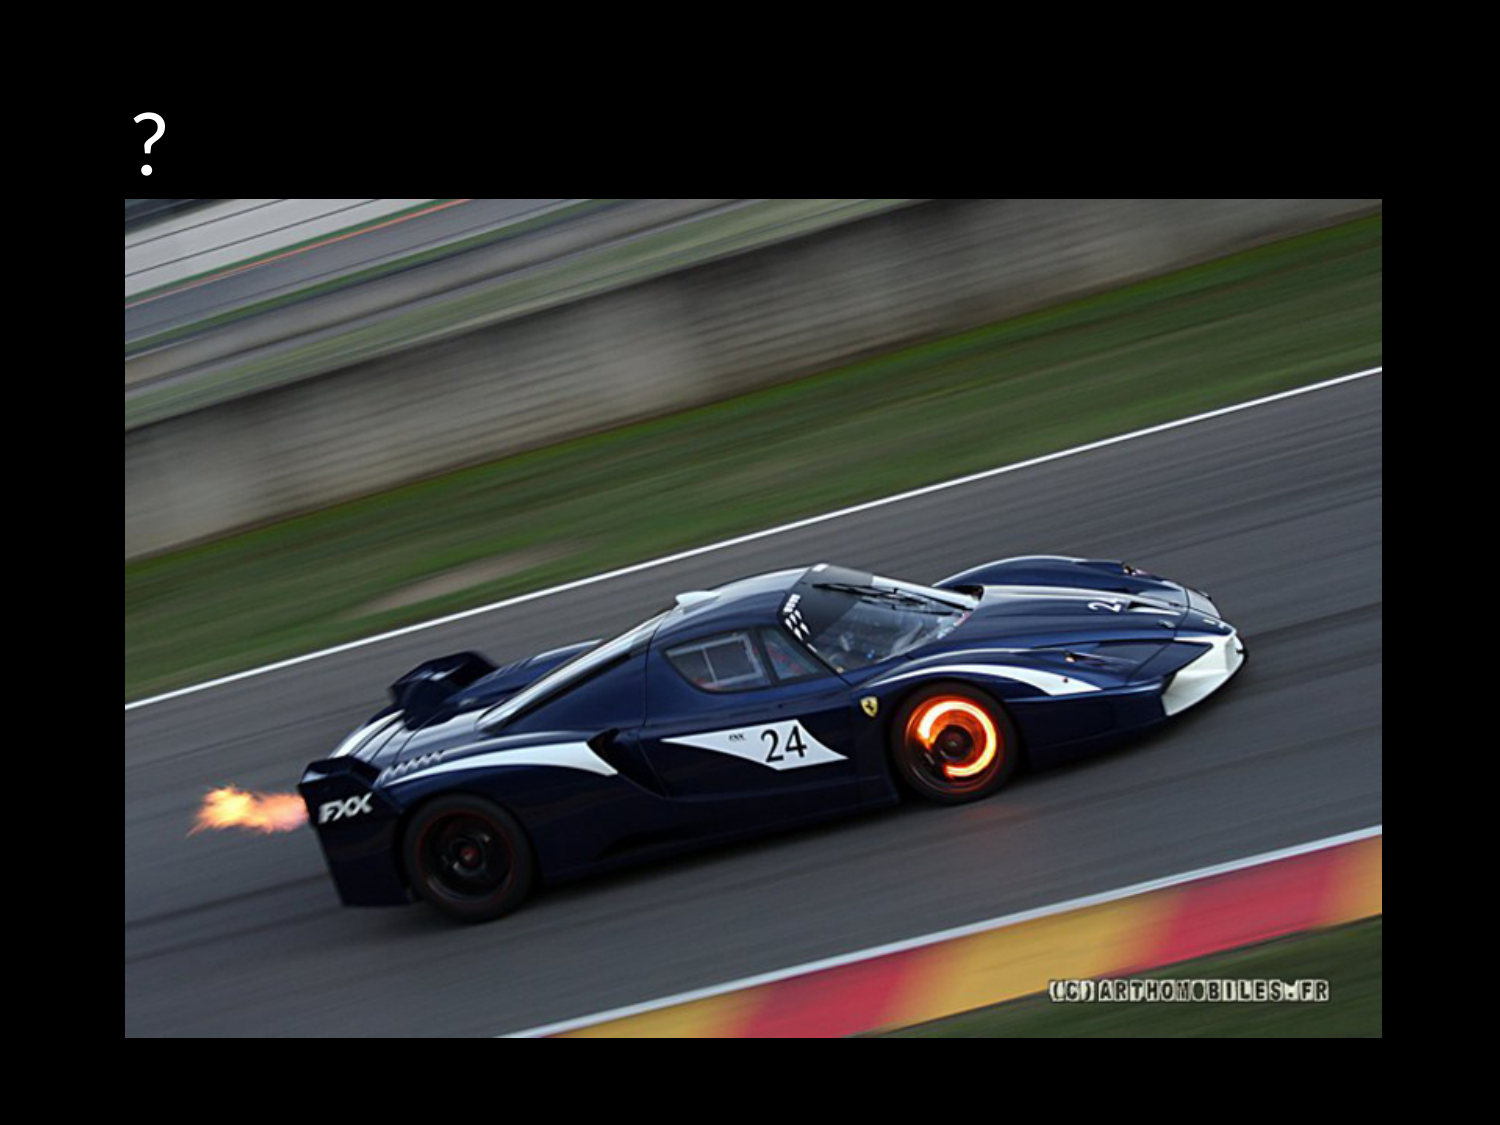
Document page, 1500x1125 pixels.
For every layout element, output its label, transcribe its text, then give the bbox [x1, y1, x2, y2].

title L? [75, 45, 1425, 233]
picture [124, 199, 1382, 1038]
